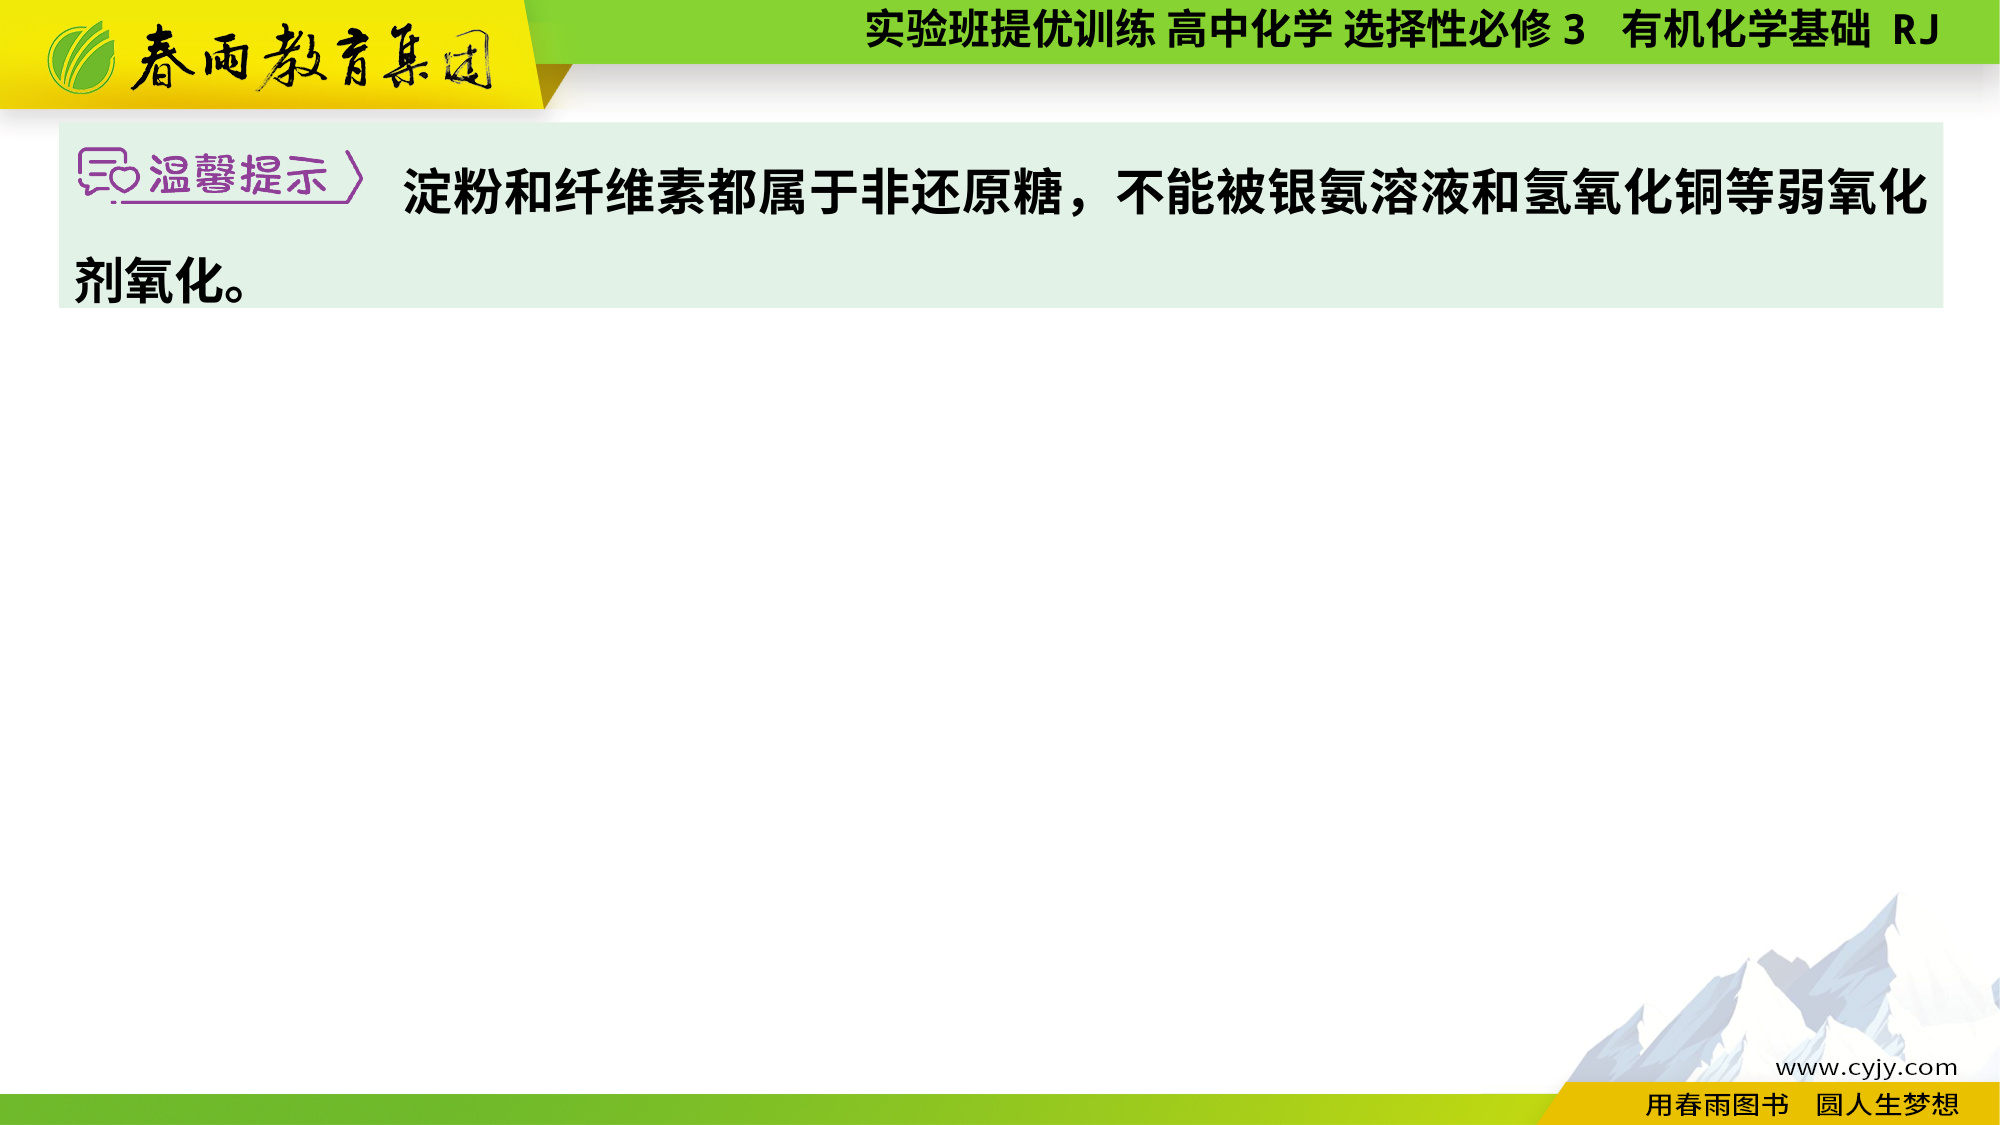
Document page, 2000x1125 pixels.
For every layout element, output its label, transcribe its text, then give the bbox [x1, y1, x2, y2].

list 淀粉和纤维素都属于非还原糖，不能被银氨溶液和氢氧化铜等弱氧化剂氧化。 [59, 122, 1944, 308]
picture [0, 0, 2000, 1125]
